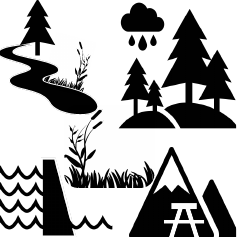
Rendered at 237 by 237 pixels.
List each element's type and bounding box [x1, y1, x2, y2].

picture [0, 105, 124, 237]
text_box [111, 0, 237, 146]
text_box [0, 0, 98, 115]
text_box [124, 146, 237, 237]
